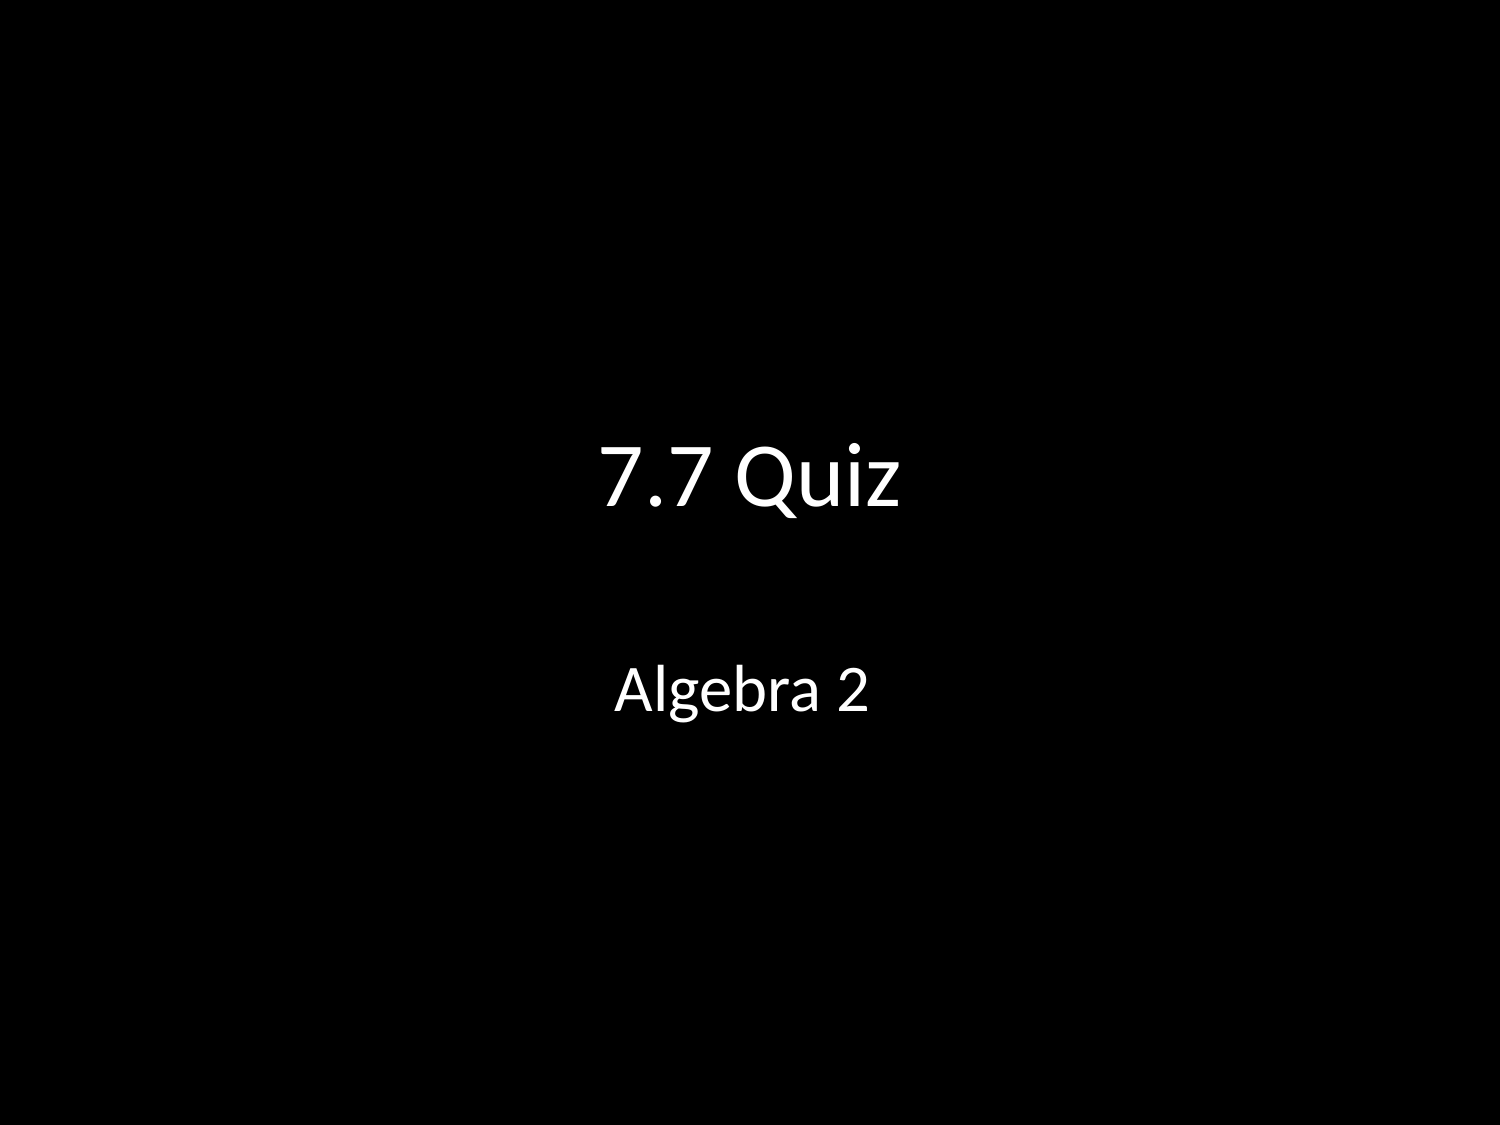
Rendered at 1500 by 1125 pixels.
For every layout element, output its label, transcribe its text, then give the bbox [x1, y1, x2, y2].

subtitle Algebra 2 [225, 637, 1275, 925]
title 7.7 Quiz [112, 349, 1388, 591]
